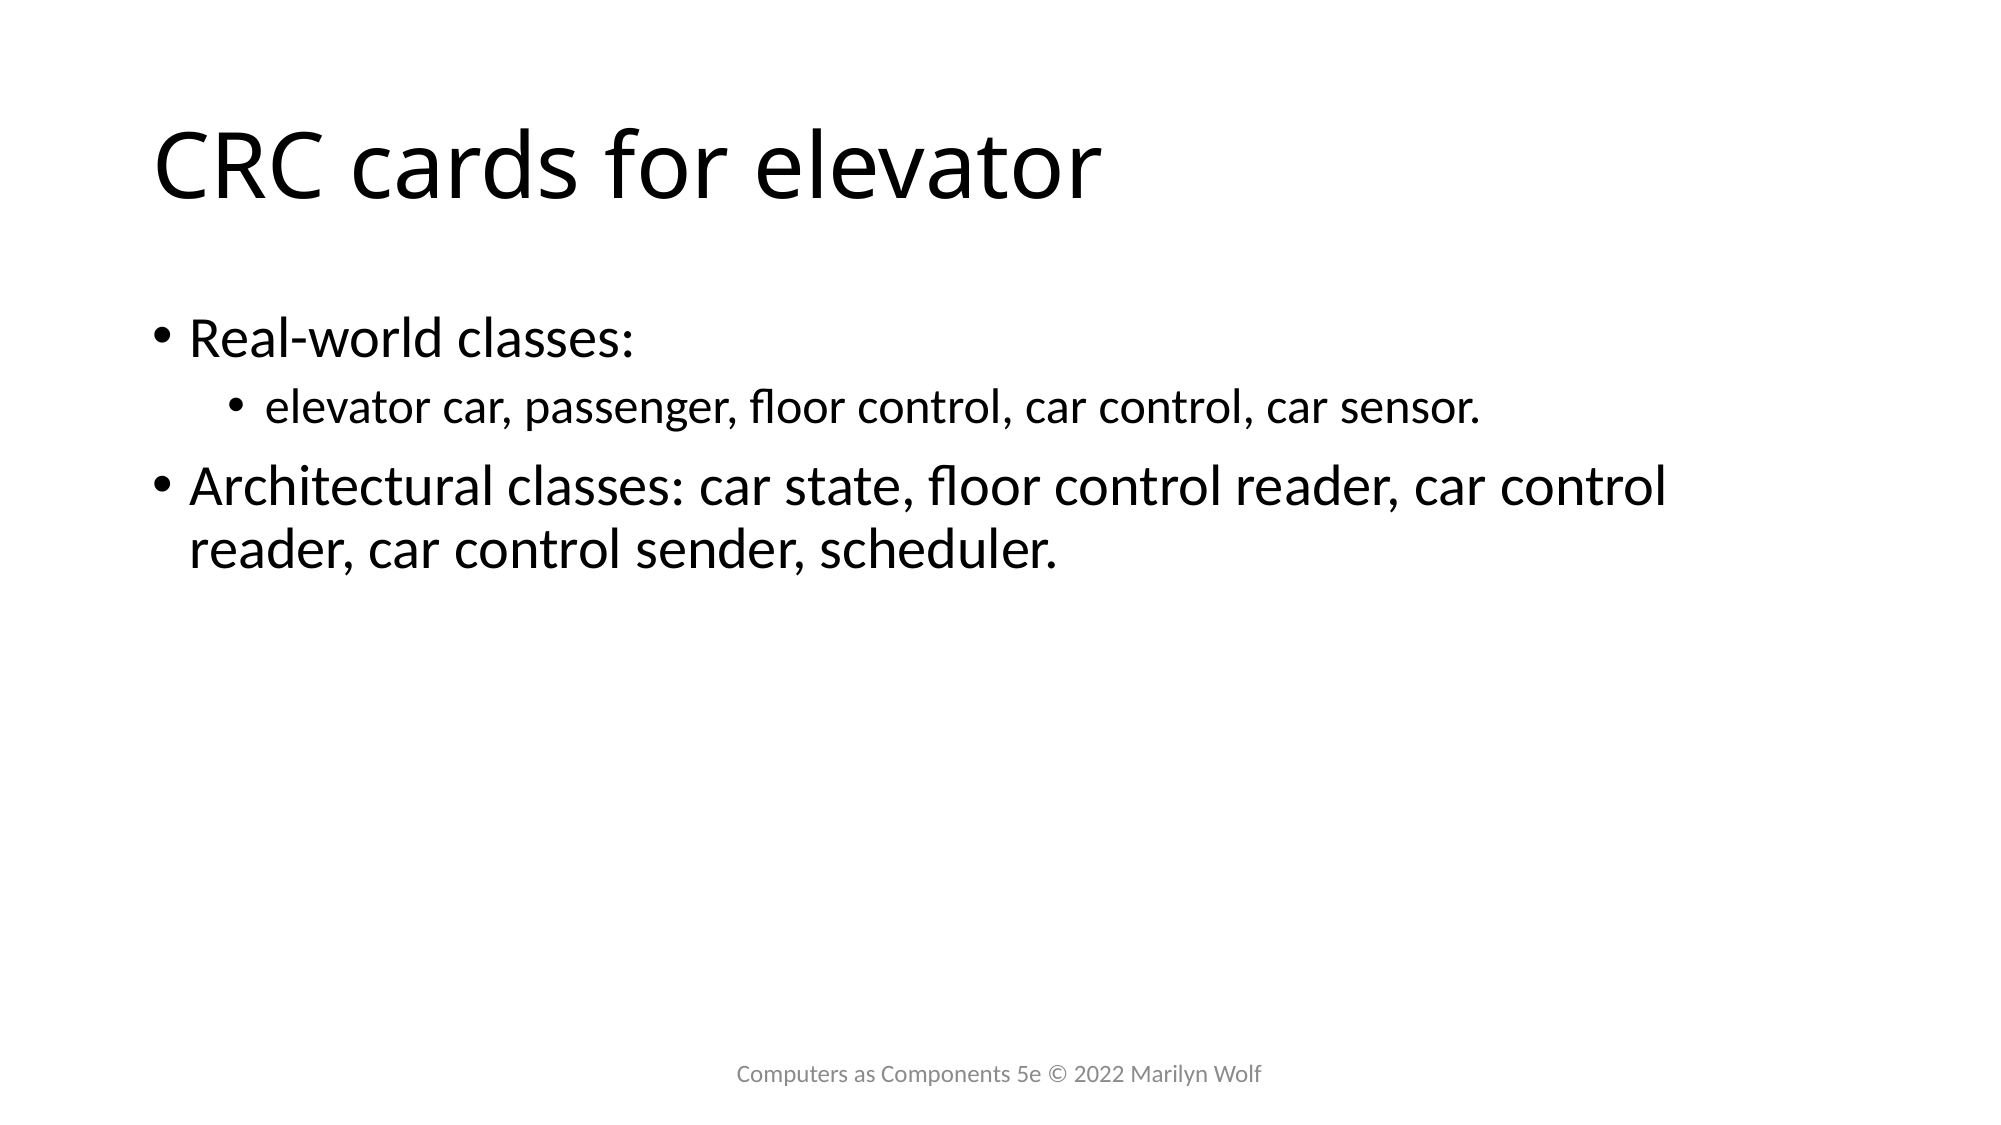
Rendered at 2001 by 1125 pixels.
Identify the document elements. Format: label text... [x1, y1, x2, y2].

list Real-world classes: elevator car, passenger, floor control, car control, car sensor. Architectural classes: car state, floor control reader, car control reader, car control sender, scheduler. [137, 299, 1863, 1014]
title CRC cards for elevator [137, 59, 1863, 278]
footer Computers as Components 5e © 2022 Marilyn Wolf [662, 1042, 1338, 1103]
